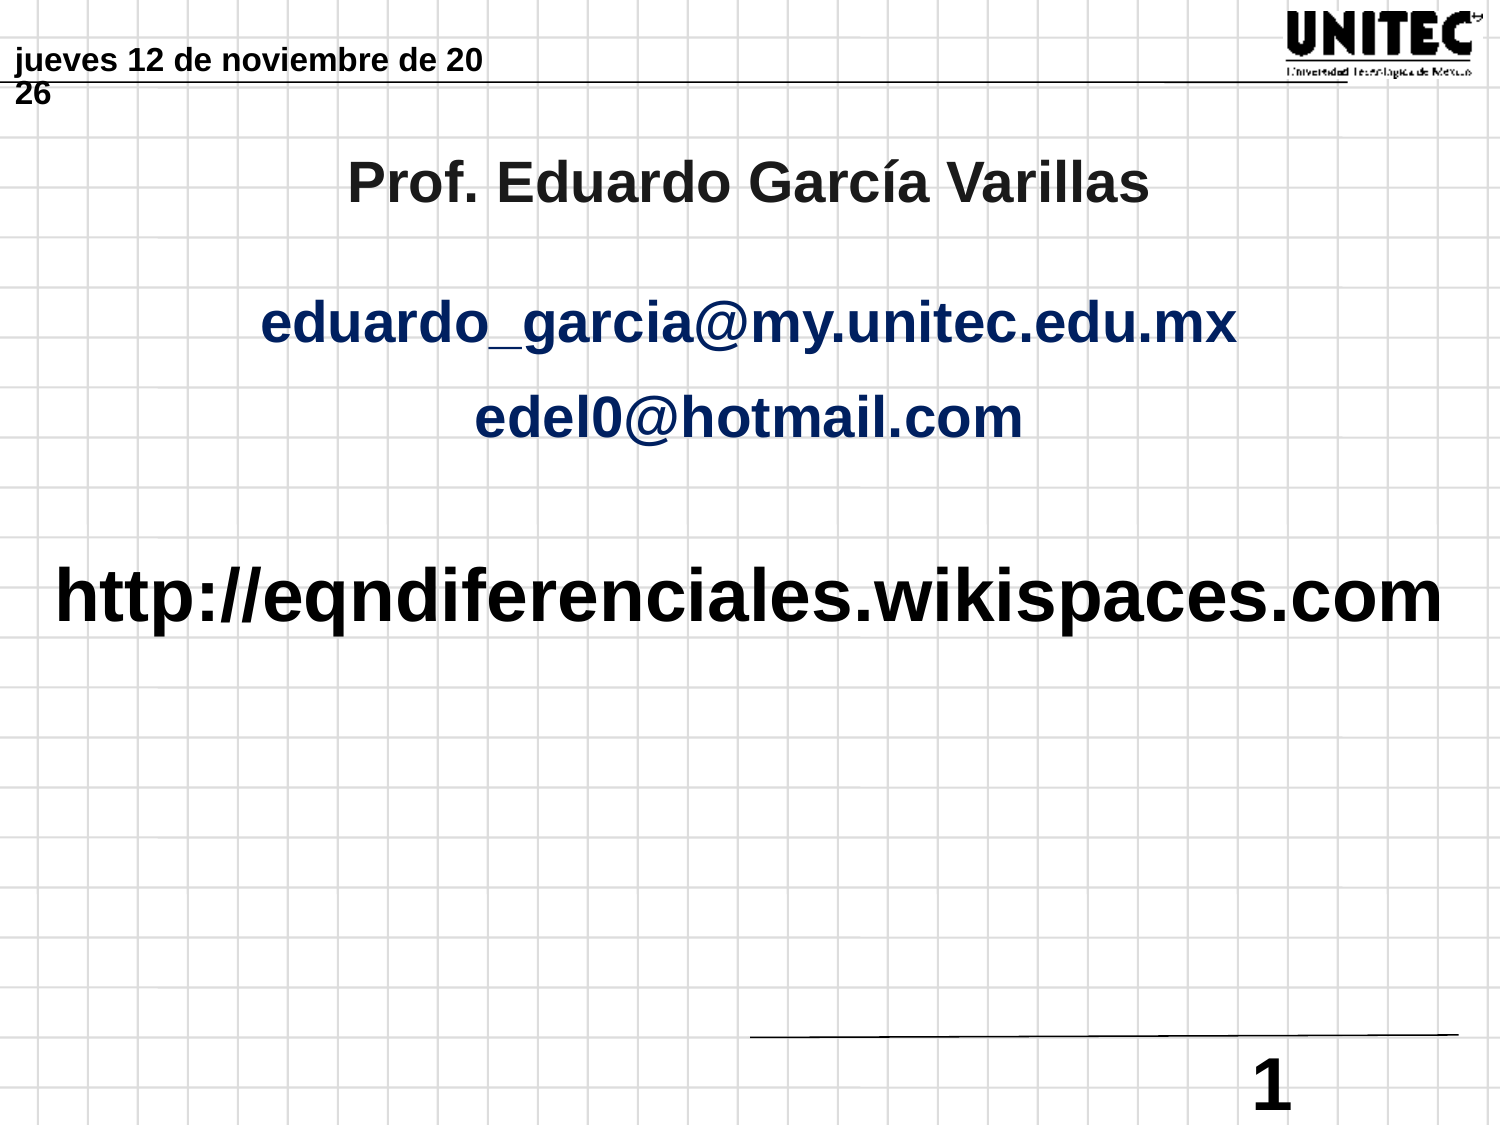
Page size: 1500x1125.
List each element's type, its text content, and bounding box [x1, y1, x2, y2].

text_box http://eqndiferenciales.wikispaces.com [39, 539, 1461, 644]
slide_number 1 [1199, 1013, 1452, 1109]
slide_number lunes, 23 de enero de 2012 [0, 31, 514, 110]
picture [1283, 11, 1483, 79]
text_box Prof. Eduardo García Varillas eduardo_garcia@my.unitec.edu.mx edel0@hotmail.com [245, 137, 1254, 527]
